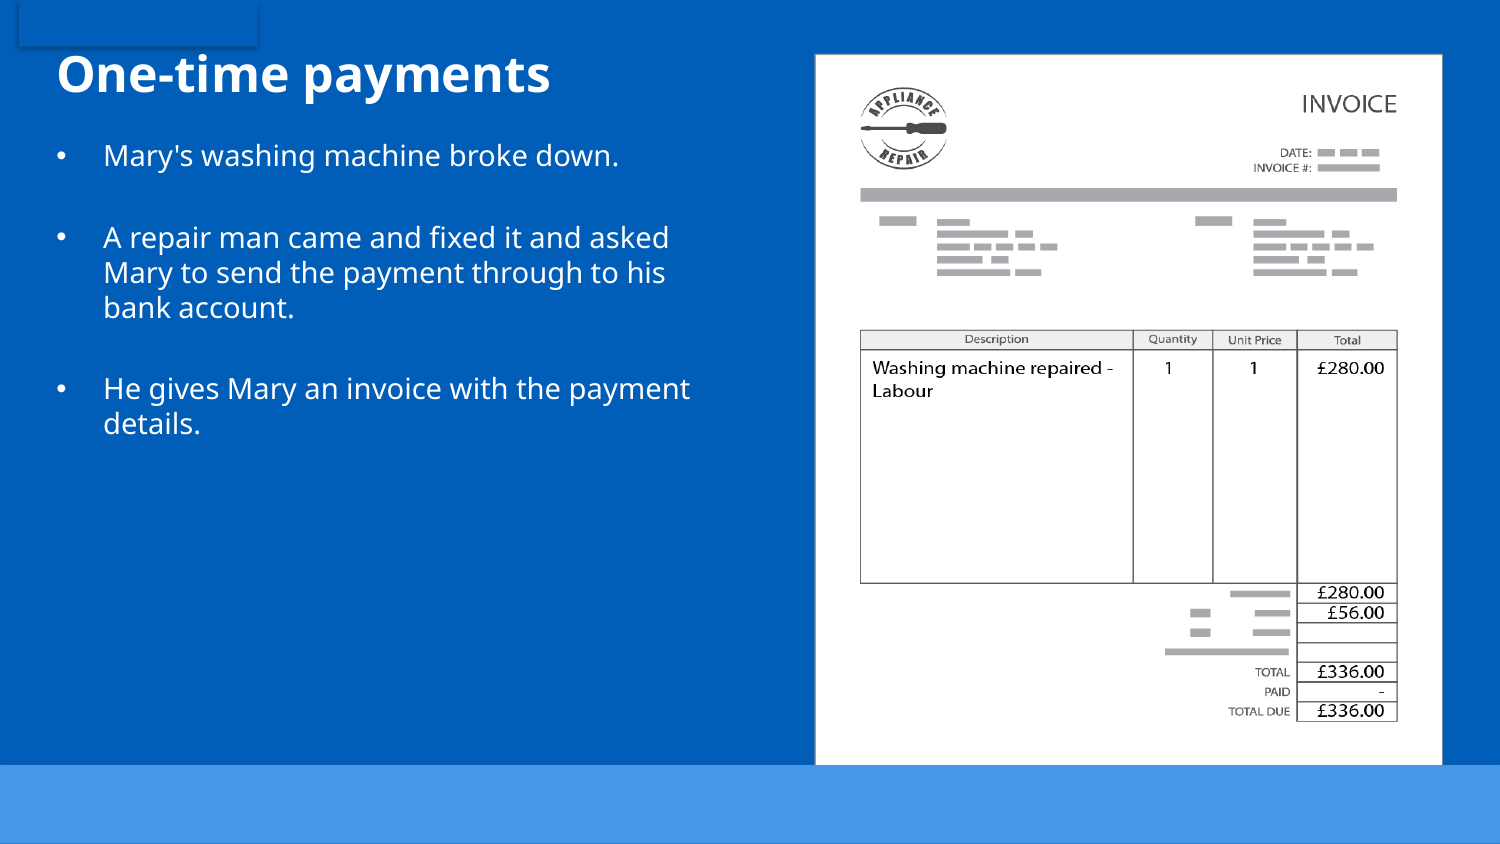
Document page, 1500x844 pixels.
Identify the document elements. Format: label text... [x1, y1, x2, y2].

picture [749, 0, 1500, 765]
list Mary's washing machine broke down. A repair man came and fixed it and asked Mary to send the payment through to his bank account. He gives Mary an invoice with the payment details. [41, 129, 721, 421]
title One-time payments [41, 41, 721, 112]
